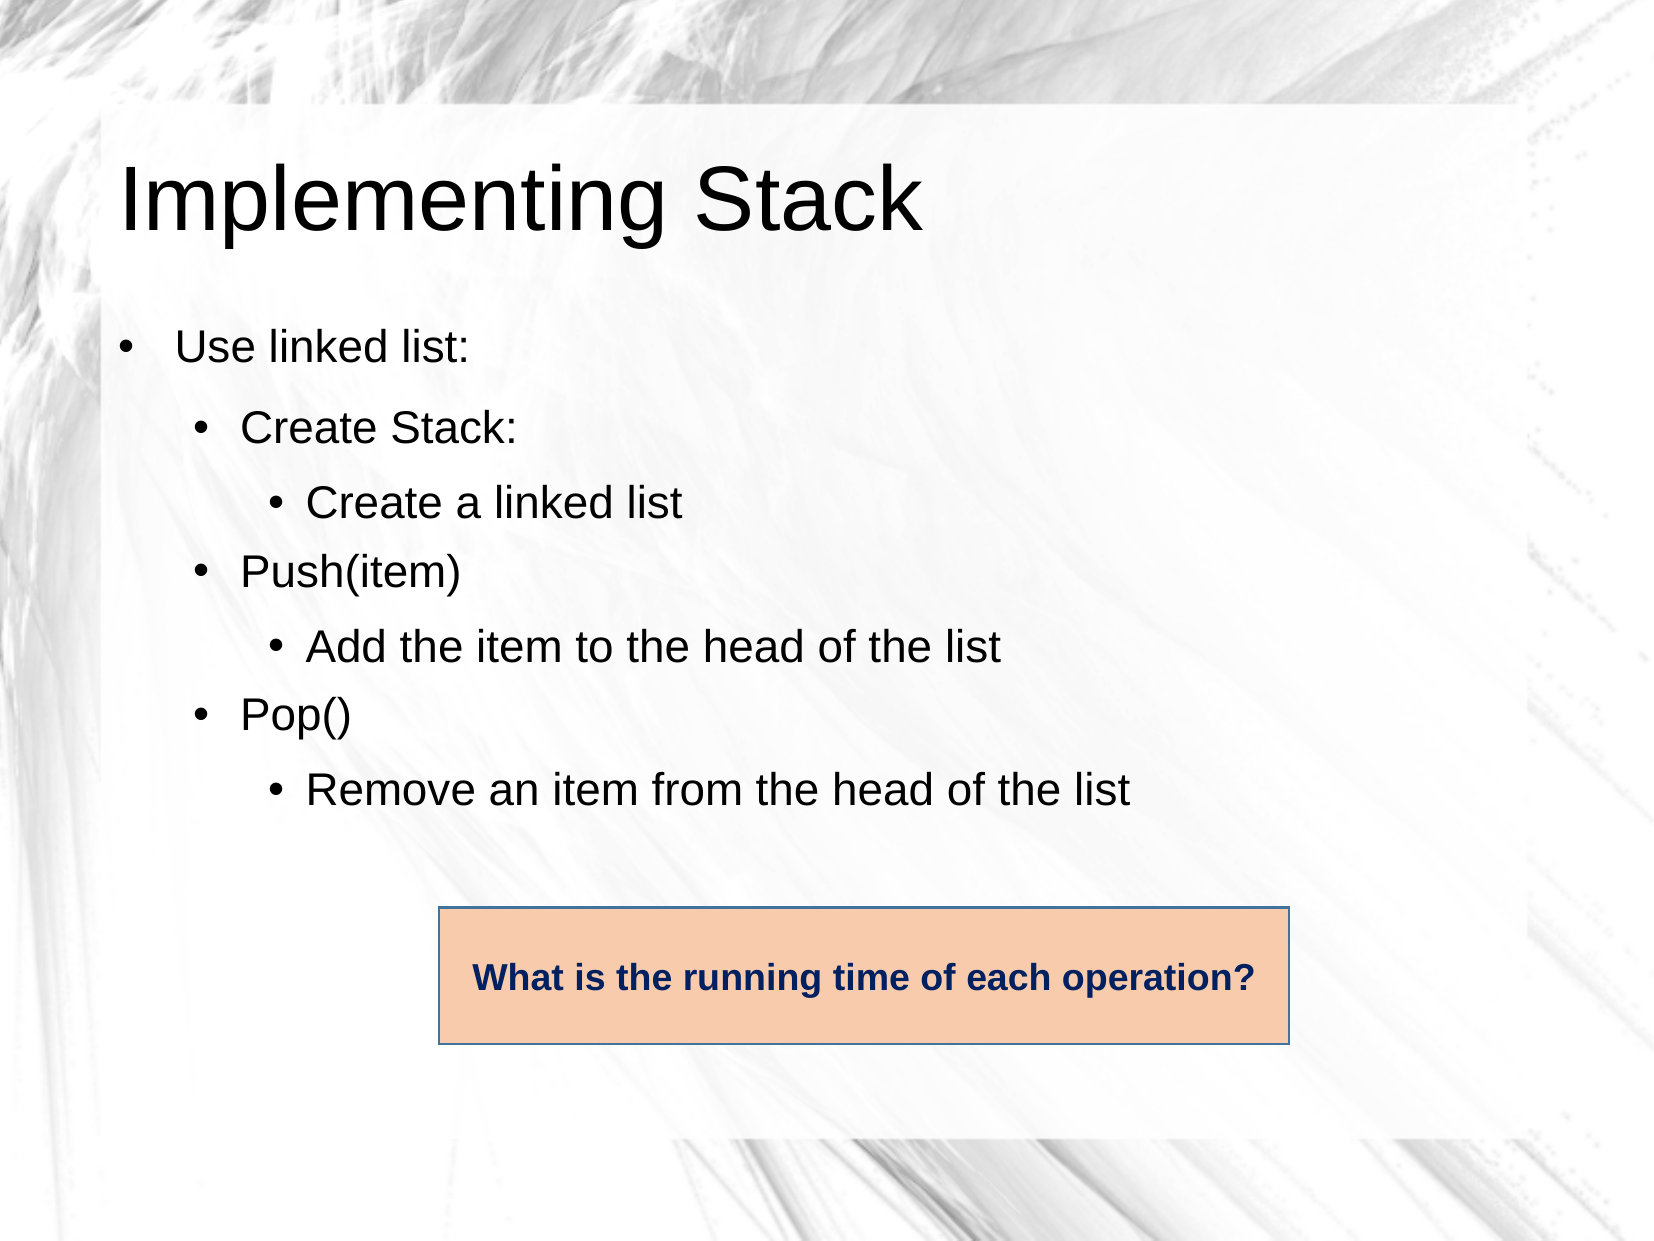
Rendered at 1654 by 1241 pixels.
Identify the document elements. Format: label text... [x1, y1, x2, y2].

title Implementing Stack [118, 112, 1506, 281]
picture [0, 0, 1654, 1241]
text_box What is the running time of each operation? [439, 907, 1290, 1044]
list Use linked list: Create Stack: Create a linked list Push(item) Add the item to the head of the list Pop() Remove an item from the head of the list [118, 319, 1571, 1109]
